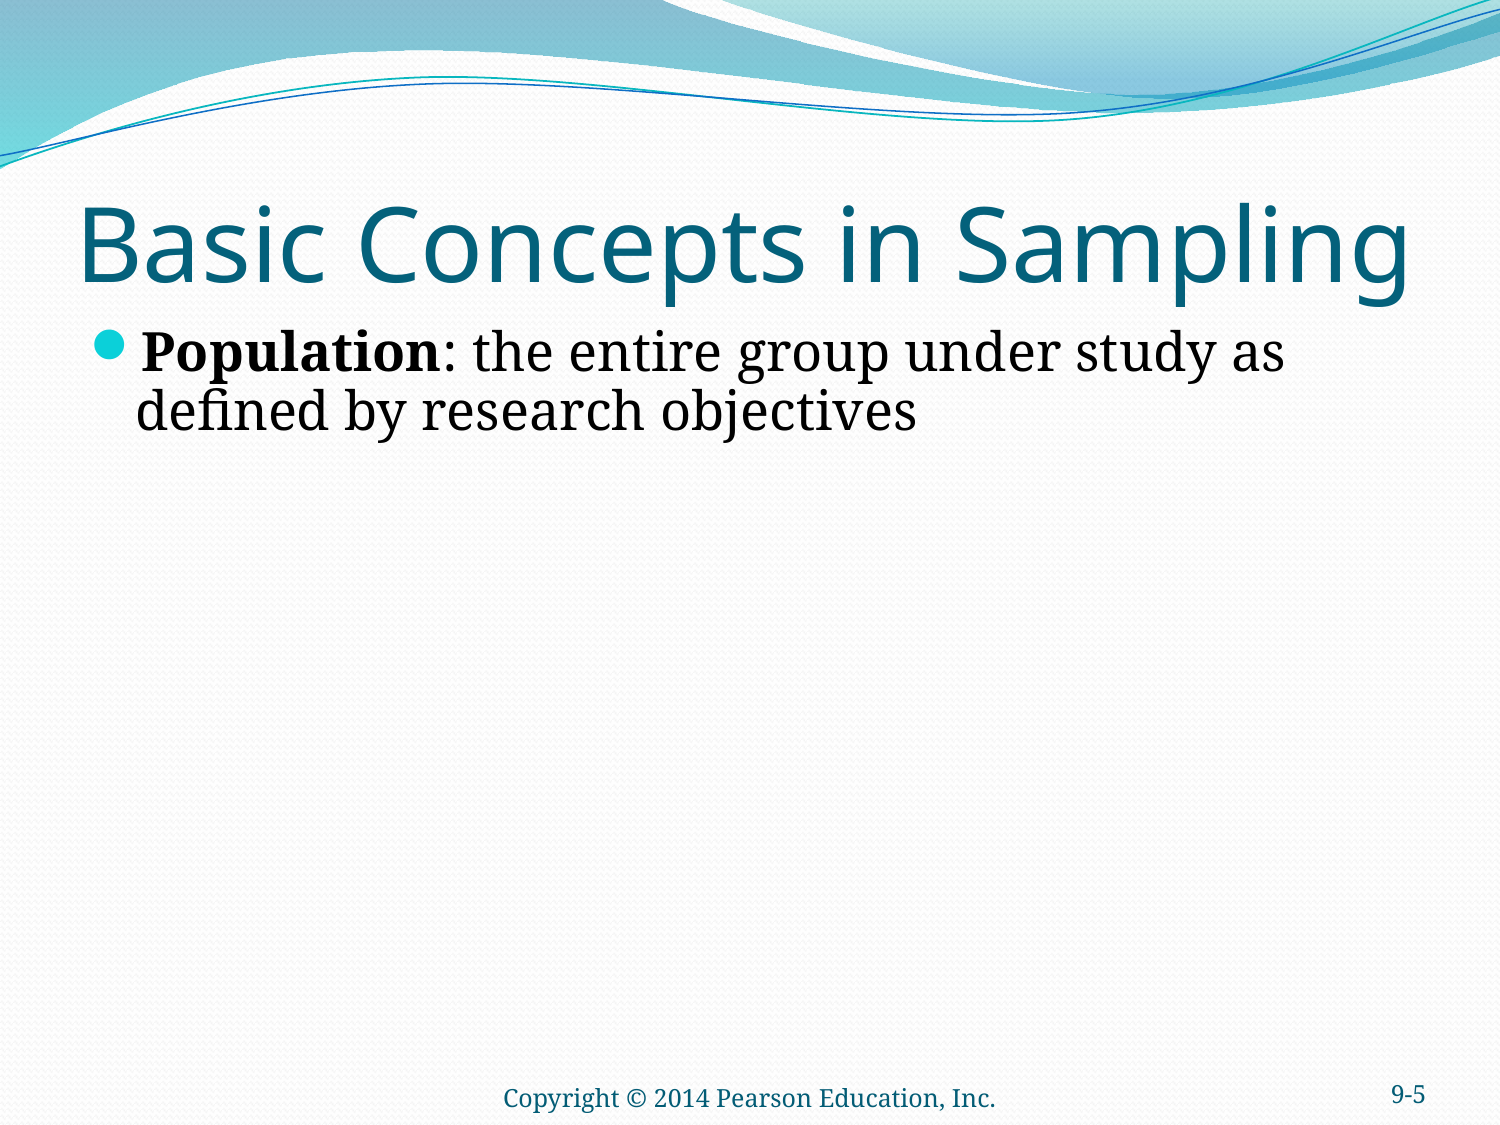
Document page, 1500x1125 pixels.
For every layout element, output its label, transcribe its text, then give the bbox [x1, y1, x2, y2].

list Population: the entire group under study as defined by research objectives [74, 317, 1426, 1038]
title Basic Concepts in Sampling [74, 115, 1426, 304]
